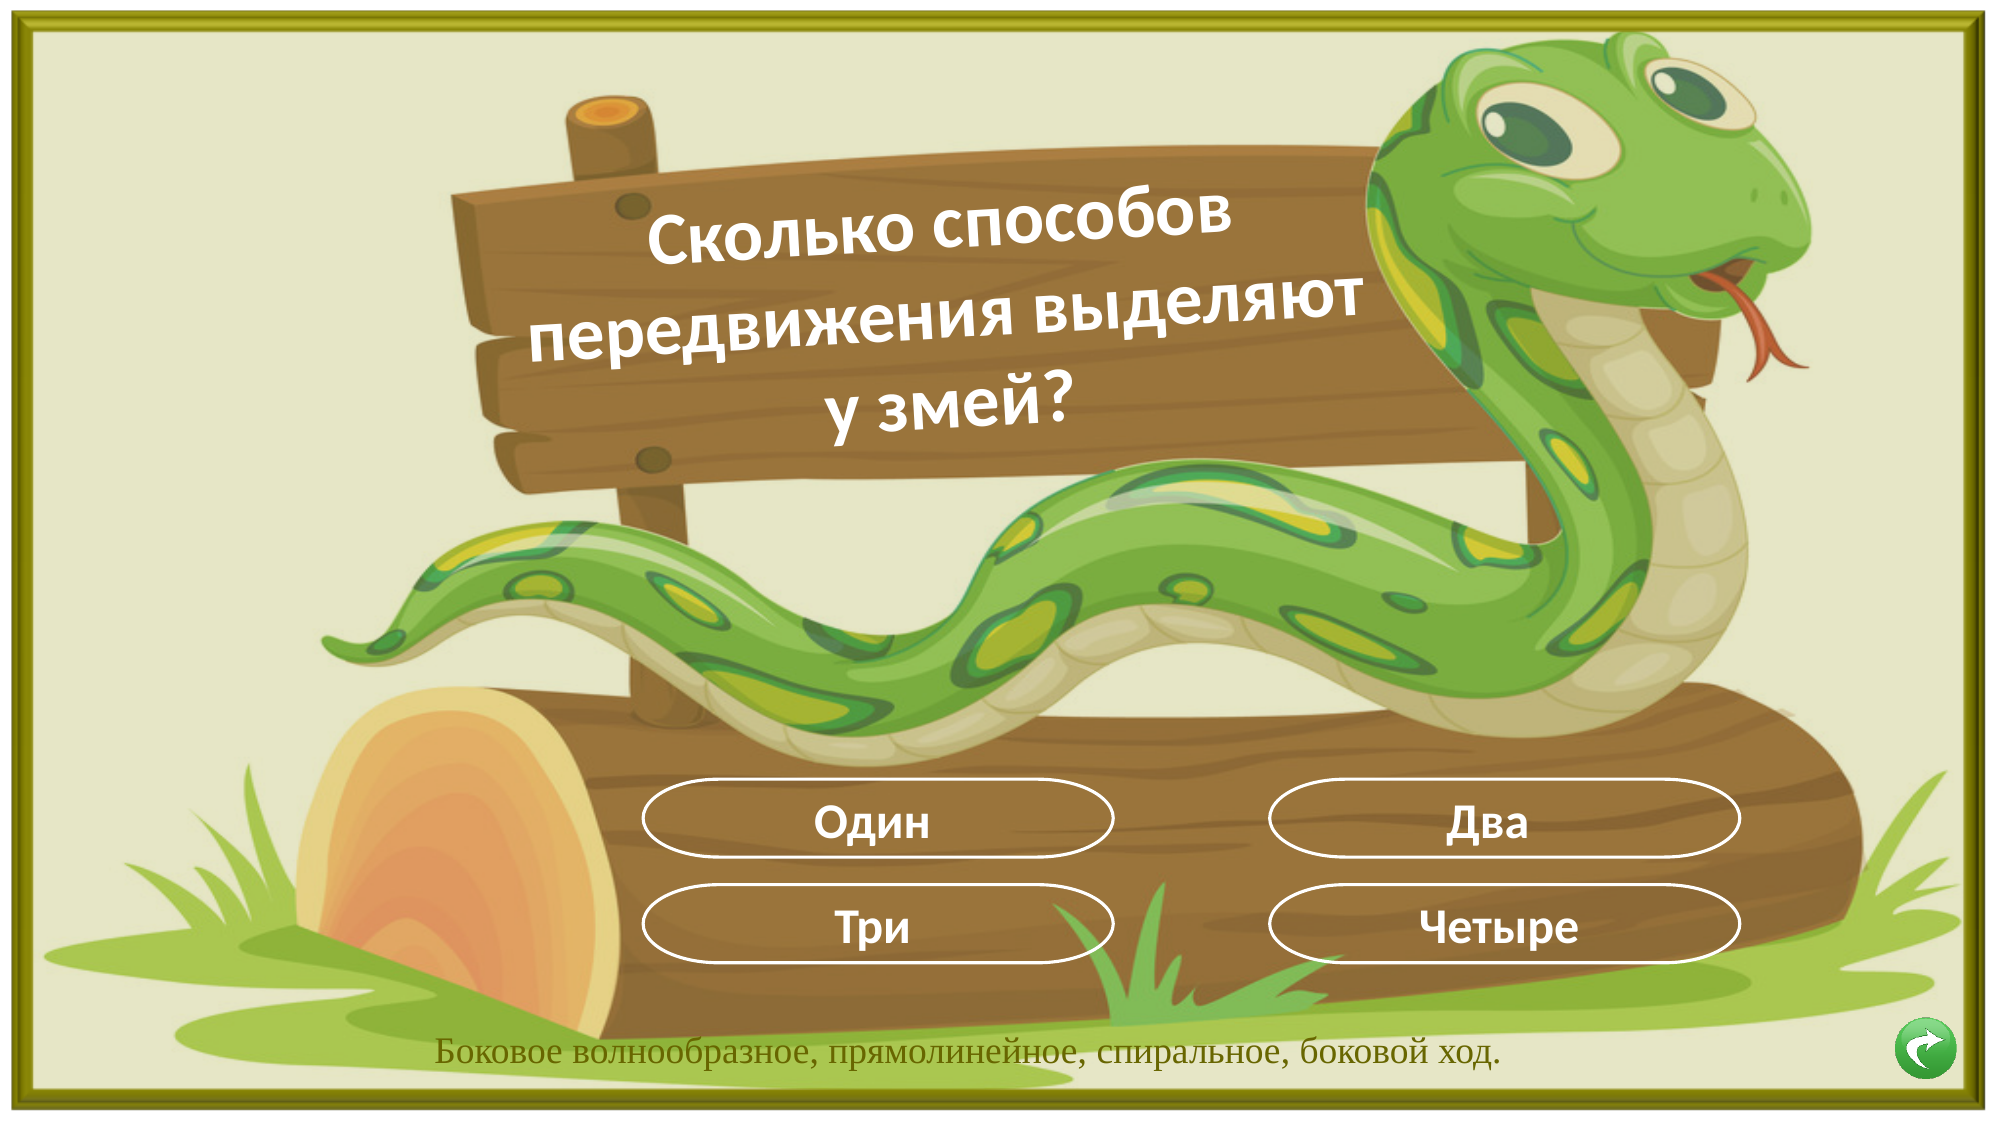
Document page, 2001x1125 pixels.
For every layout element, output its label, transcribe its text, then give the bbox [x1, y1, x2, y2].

text_box Три [642, 883, 1115, 964]
text_box Сколько способов передвижения выделяют у змей? [493, 139, 1397, 477]
text_box Боковое волнообразное, прямолинейное, спиральное, боковой ход. [33, 1018, 1893, 1079]
text_box Два [1268, 778, 1741, 859]
text_box Четыре [1268, 883, 1741, 964]
picture [0, 0, 2001, 1125]
text_box Один [642, 778, 1115, 859]
